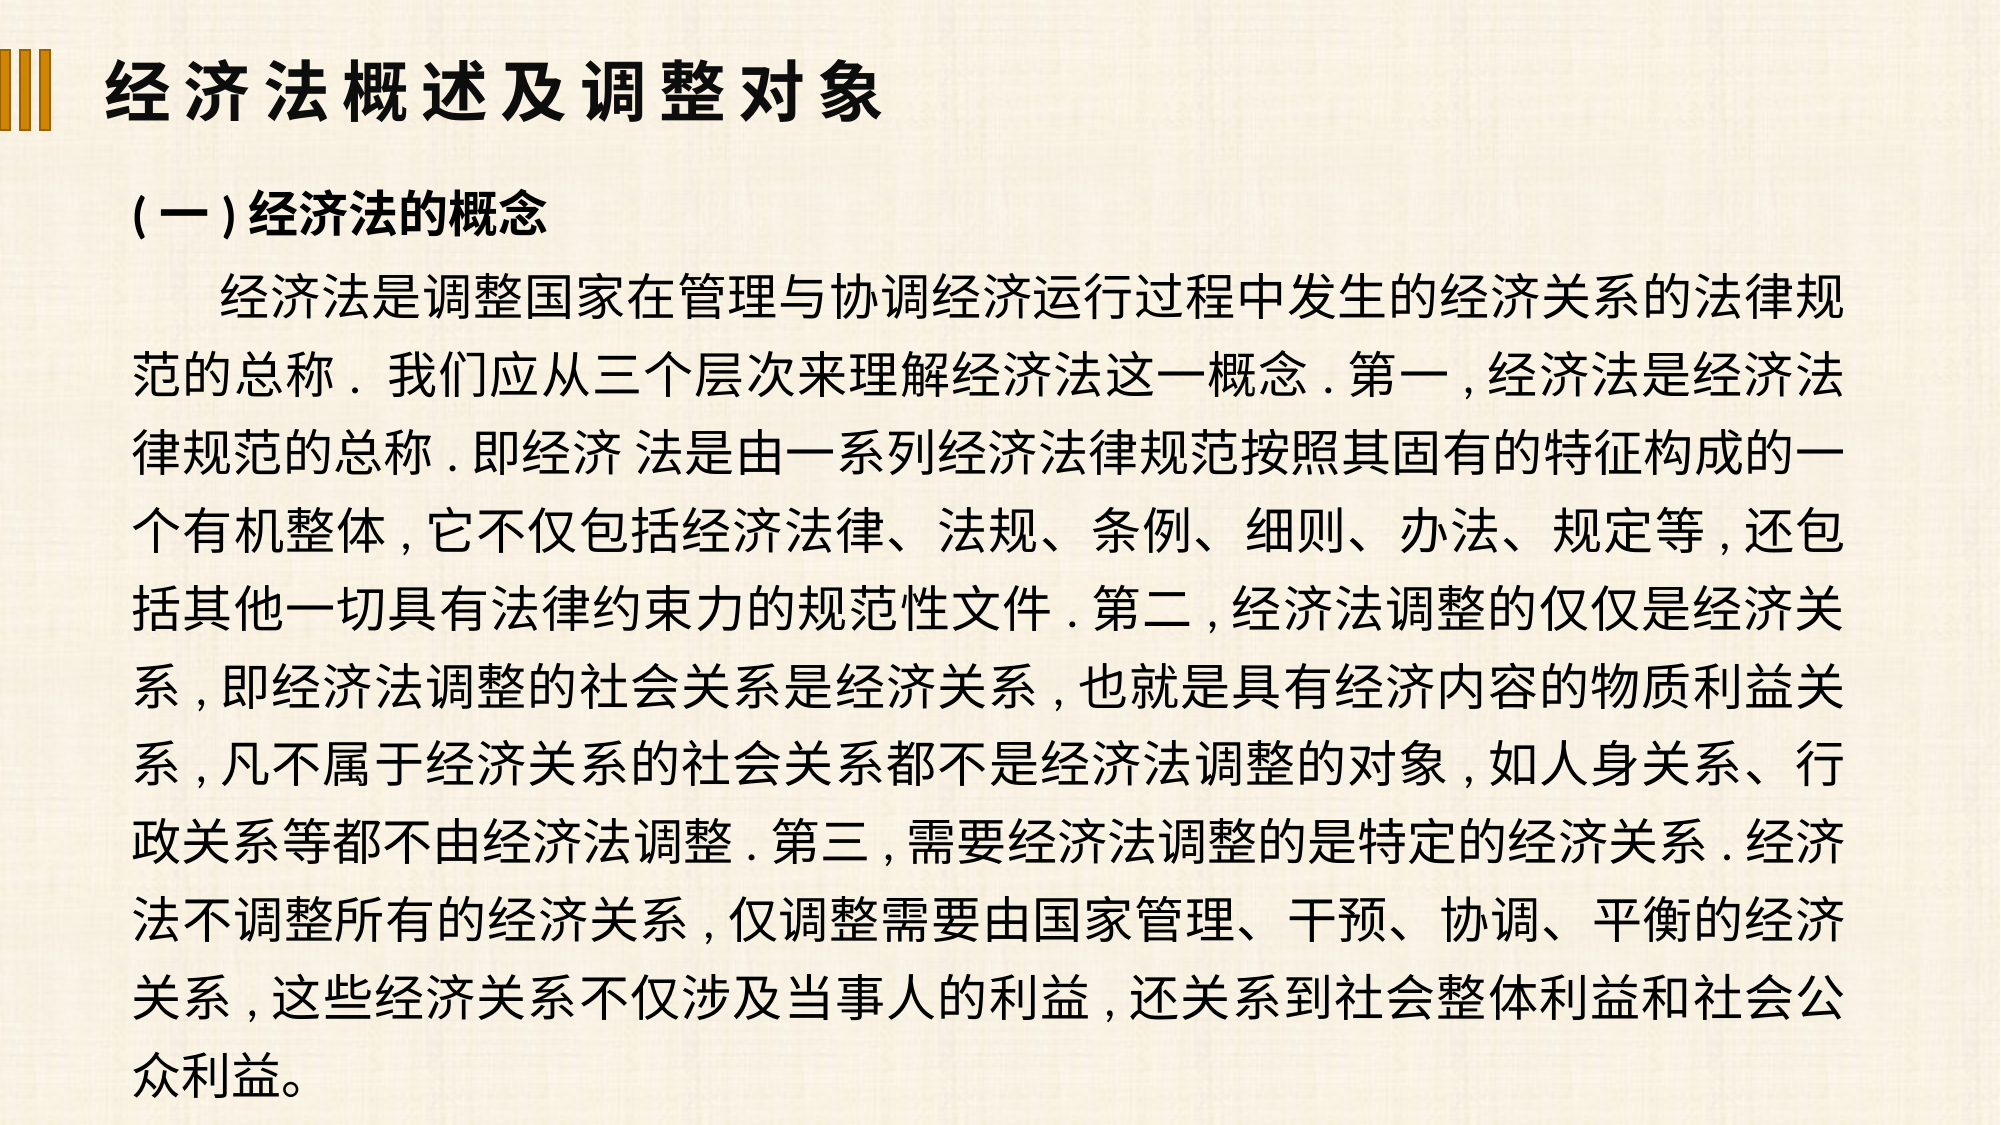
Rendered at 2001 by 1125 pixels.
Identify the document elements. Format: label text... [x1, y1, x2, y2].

text_box 经济法是调整国家在管理与协调经济运行过程中发生的经济关系的法律规范的总称. 我们应从三个层次来理解经济法这一概念.第一,经济法是经济法律规范的总称.即经济 法是由一系列经济法律规范按照其固有的特征构成的一个有机整体,它不仅包括经济法律、法规、条例、细则、办法、规定等,还包括其他一切具有法律约束力的规范性文件.第二,经济法调整的仅仅是经济关系,即经济法调整的社会关系是经济关系,也就是具有经济内容的物质利益关系,凡不属于经济关系的社会关系都不是经济法调整的对象,如人身关系、行政关系等都不由经济法调整.第三,需要经济法调整的是特定的经济关系.经济法不调整所有的经济关系,仅调整需要由国家管理、干预、协调、平衡的经济关系,这些经济关系不仅涉及当事人的利益,还关系到社会整体利益和社会公众利益。 [116, 239, 1861, 1113]
text_box (一)经济法的概念 [116, 157, 1861, 239]
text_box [0, 49, 50, 131]
text_box 经济法概述及调整对象 [89, 41, 1177, 137]
